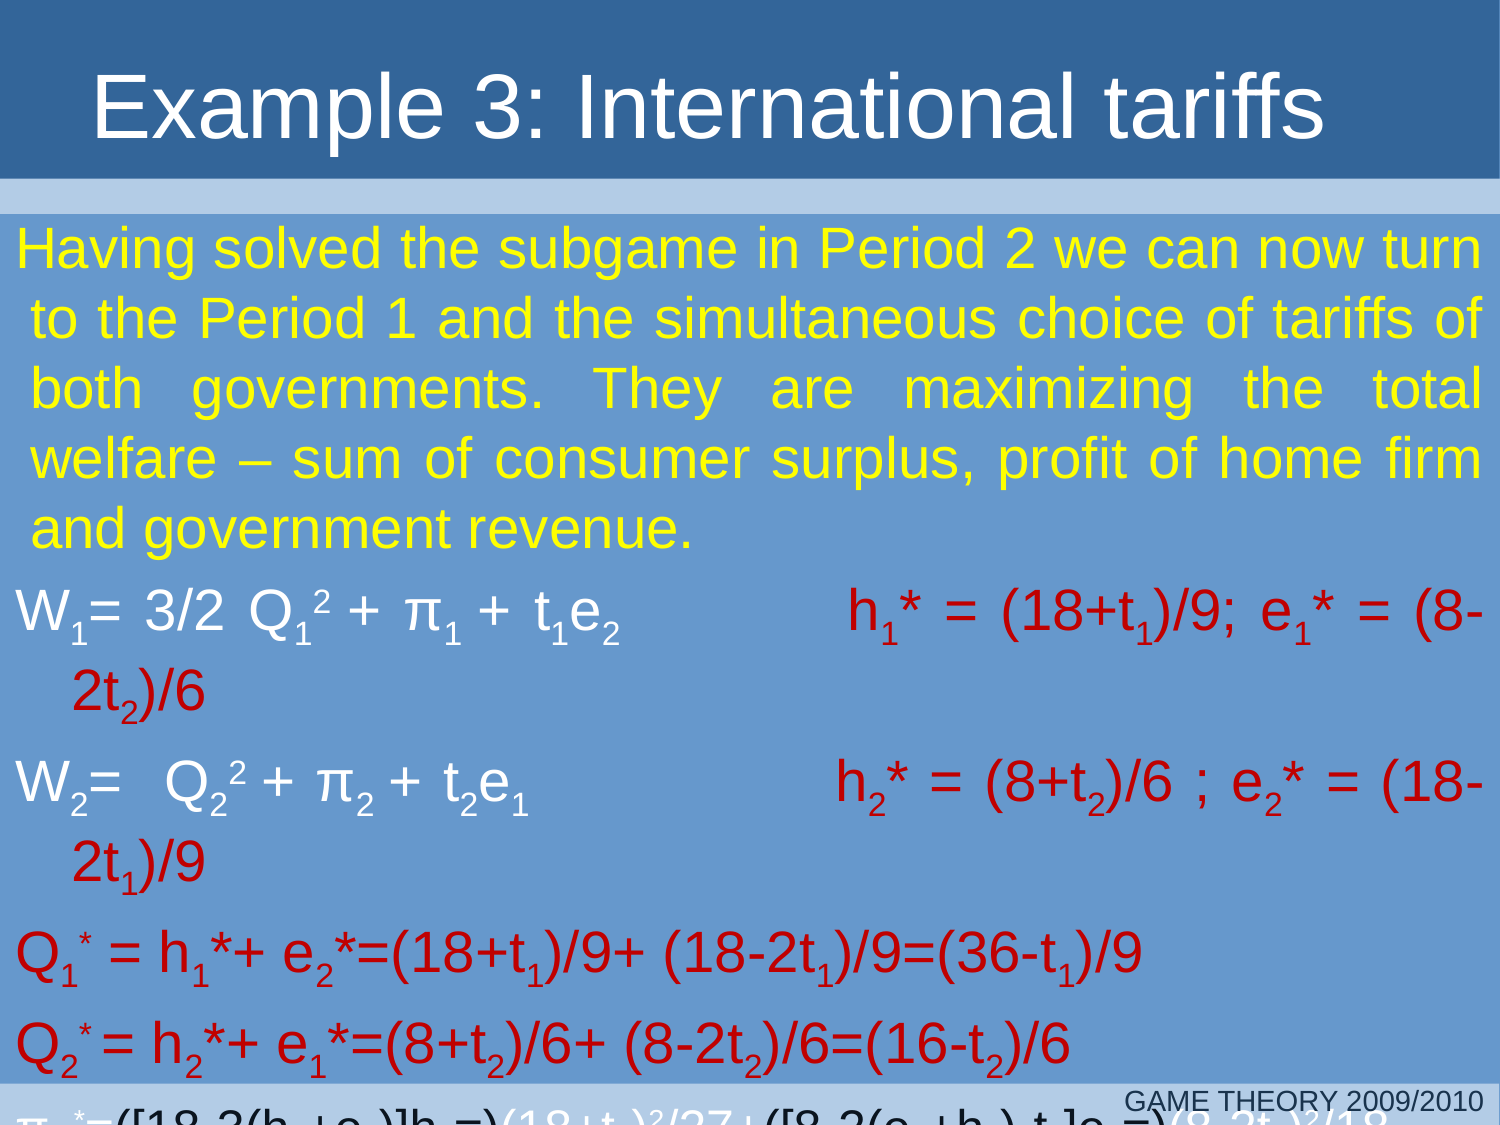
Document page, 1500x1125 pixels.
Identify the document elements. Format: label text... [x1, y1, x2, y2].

list Having solved the subgame in Period 2 we can now turn to the Period 1 and the simultaneous choice of tariffs of both governments. They are maximizing the total welfare – sum of consumer surplus, profit of home firm and government revenue. W1= 3/2 Q12 + π1 + t1e2 h1* = (18+t1)/9; e1* = (8-2t2)/6 W2= Q22 + π2 + t2e1 h2* = (8+t2)/6 ; e2* = (18-2t1)/9 Q1* = h1*+ e2*=(18+t1)/9+ (18-2t1)/9=(36-t1)/9 Q2* = h2*+ e1*=(8+t2)/6+ (8-2t2)/6=(16-t2)/6 π1 *=([18-3(h1+e2)]h1=)(18+t1)2/27+([8-2(e1+h2)-t2]e1=)(8-2t2)2/18 π2 * =([8-2(h2+e1)]h2=)(8+t2)2/18+([18-3(e2+h1)-t1]e2=)(18-2t1)2/27 [0, 202, 1500, 1078]
text_box GAME THEORY 2009/2010 [1109, 1075, 1500, 1125]
title Example 3: International tariffs [74, 42, 1436, 162]
